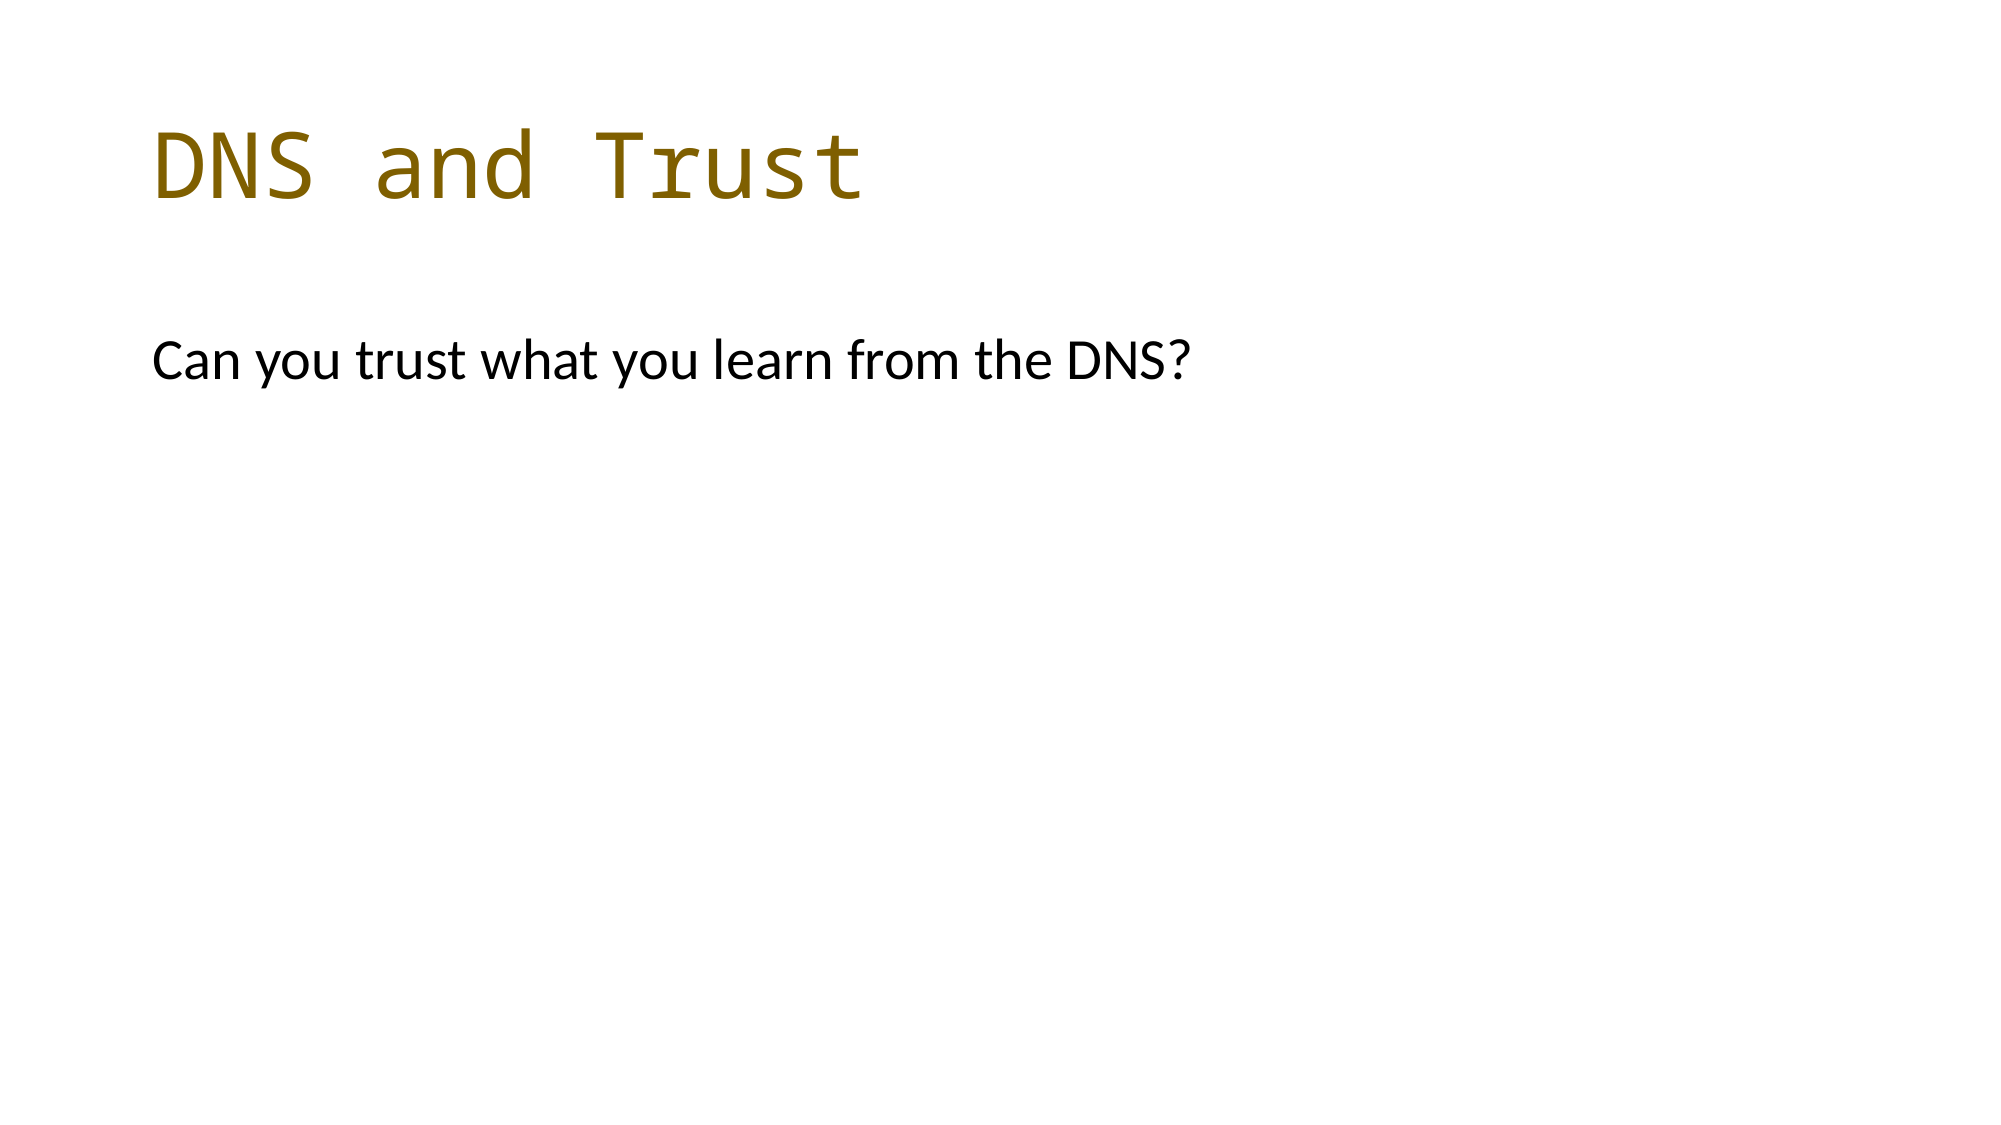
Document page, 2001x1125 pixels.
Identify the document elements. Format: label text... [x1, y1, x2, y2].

list Can you trust what you learn from the DNS? [137, 299, 1888, 1014]
title DNS and Trust [137, 59, 1413, 278]
